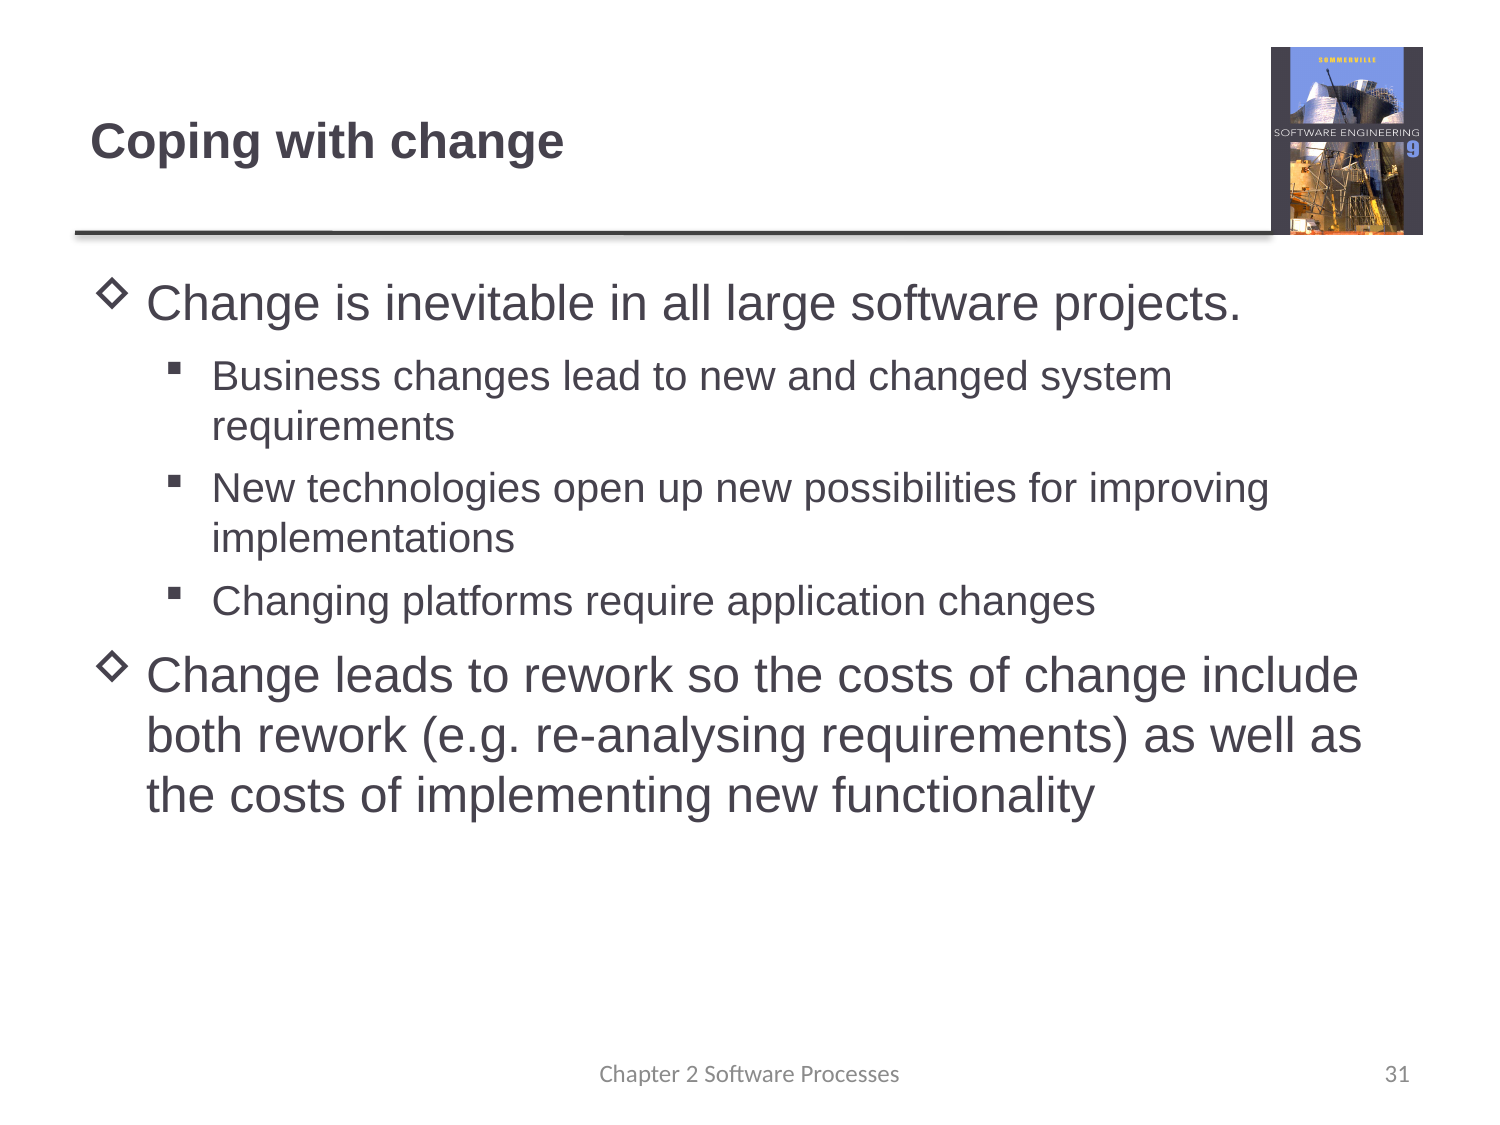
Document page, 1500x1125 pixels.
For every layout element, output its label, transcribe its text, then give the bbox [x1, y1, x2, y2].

list Change is inevitable in all large software projects. Business changes lead to new and changed system requirements New technologies open up new possibilities for improving implementations Changing platforms require application changes Change leads to rework so the costs of change include both rework (e.g. re-analysing requirements) as well as the costs of implementing new functionality [75, 262, 1425, 1005]
picture [1272, 47, 1423, 235]
title Coping with change [74, 44, 1272, 233]
slide_number 31 [1074, 1042, 1425, 1103]
footer Chapter 2 Software Processes [512, 1042, 988, 1103]
